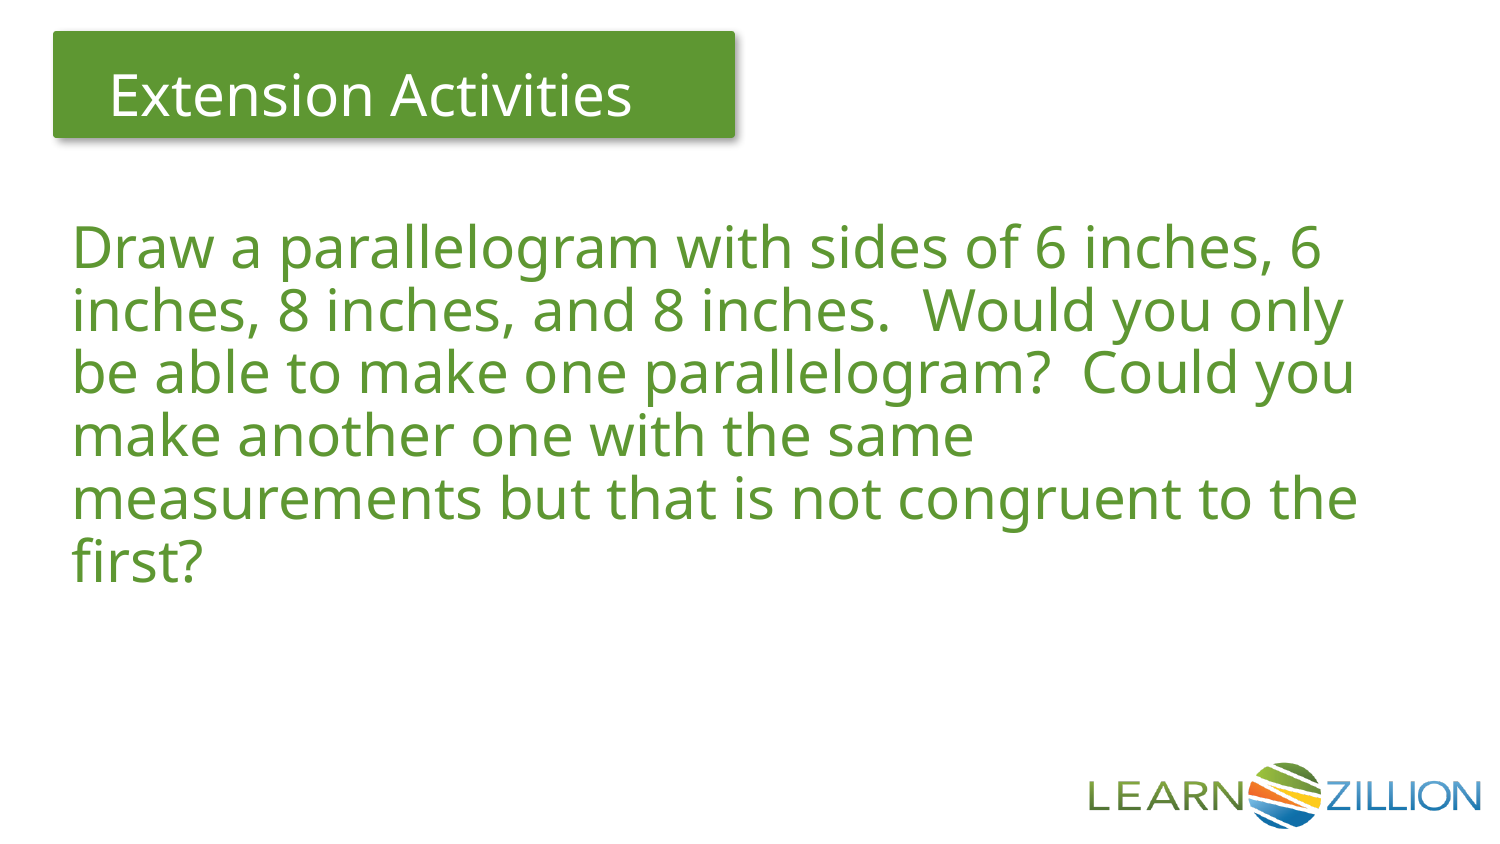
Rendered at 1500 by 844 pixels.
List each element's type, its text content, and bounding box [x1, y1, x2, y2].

text_box Draw a parallelogram with sides of 6 inches, 6 inches, 8 inches, and 8 inches. Would you only be able to make one parallelogram? Could you make another one with the same measurements but that is not congruent to the first? [56, 210, 1407, 603]
picture [1087, 759, 1482, 831]
